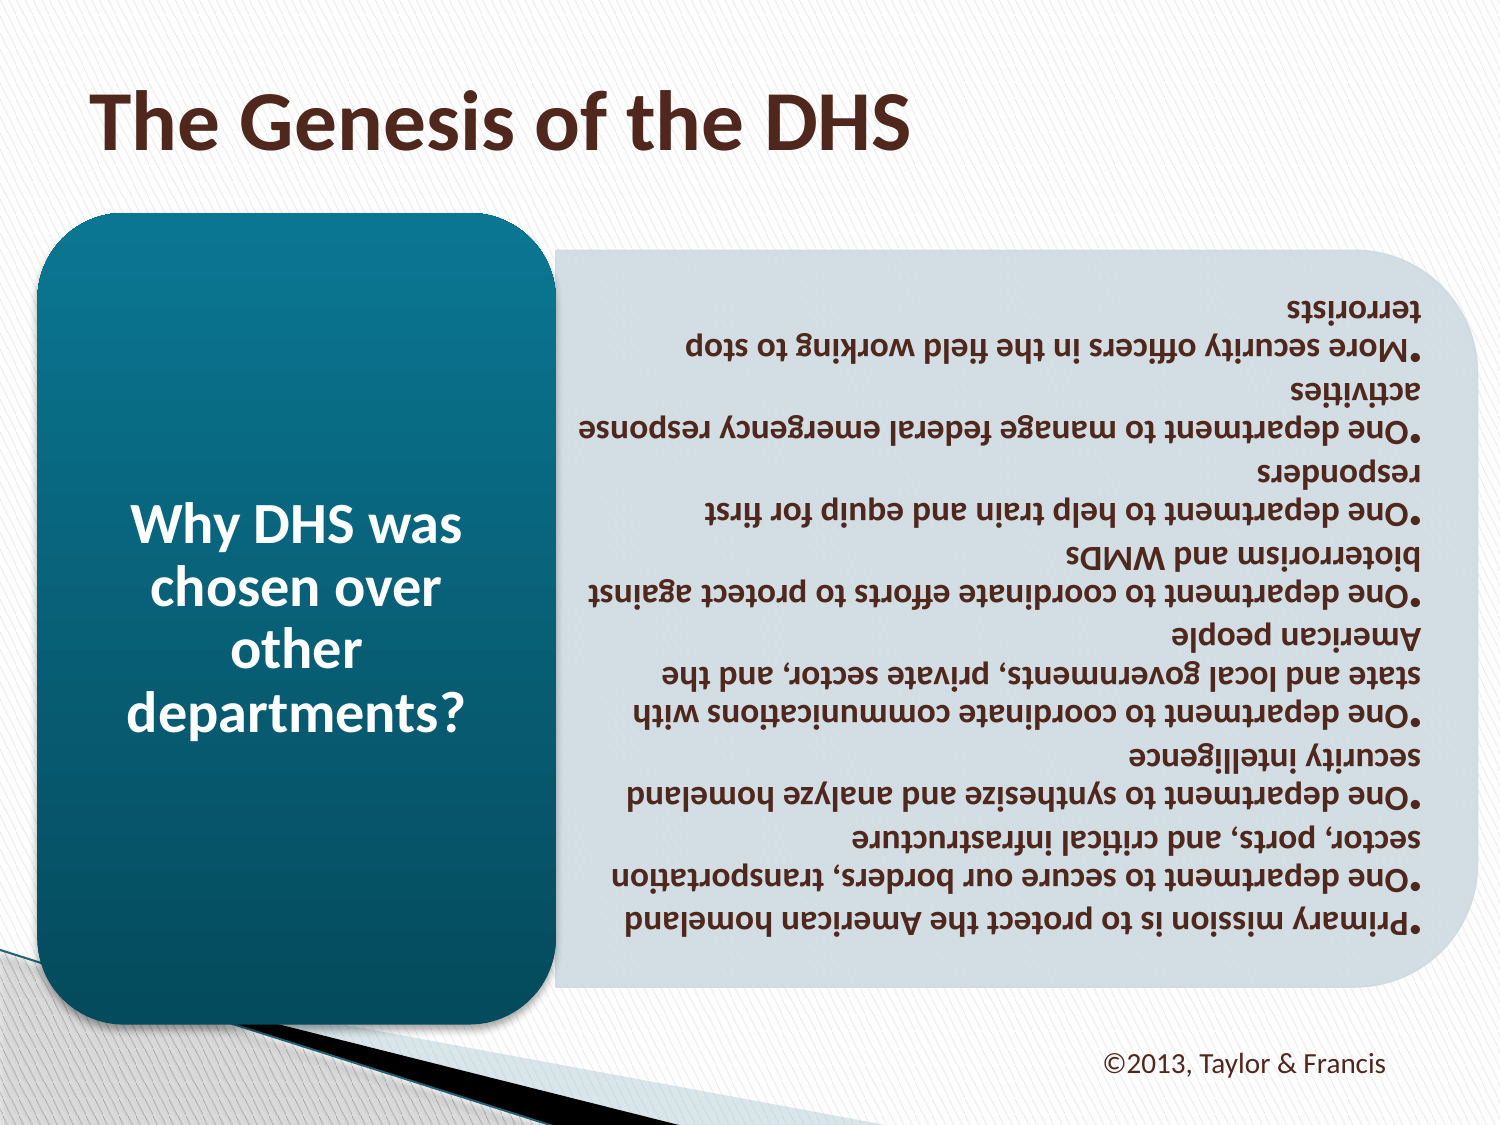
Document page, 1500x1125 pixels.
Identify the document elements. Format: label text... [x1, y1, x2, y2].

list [37, 212, 1478, 1026]
title The Genesis of the DHS [75, 45, 1425, 188]
text_box ©2013, Taylor & Francis [1087, 1037, 1463, 1082]
